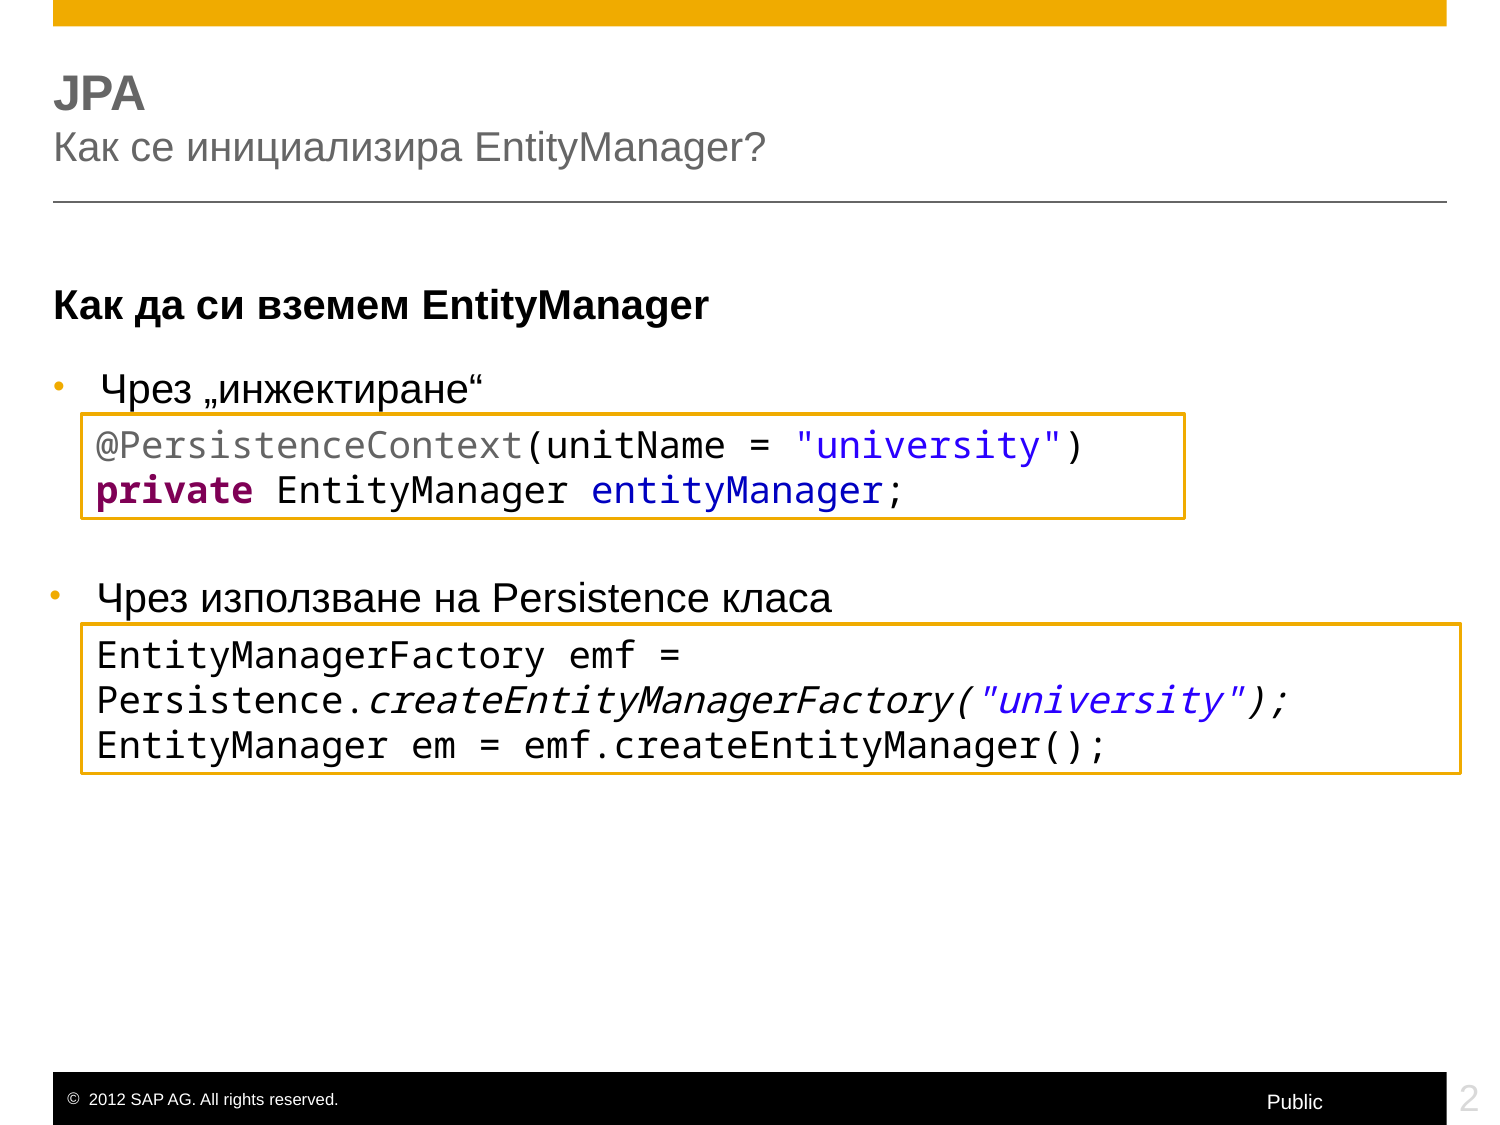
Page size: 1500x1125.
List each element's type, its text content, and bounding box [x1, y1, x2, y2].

text_box 2 [1458, 1074, 1500, 1120]
text_box Чрез използване на Persistence класа [49, 570, 1401, 726]
text_box EntityManagerFactory emf = Persistence.createEntityManagerFactory("university"); EntityManager em = emf.createEntityManager(); [80, 622, 1462, 775]
title JPA Как се инициализира EntityManager? [53, 53, 1447, 178]
text_box @PersistenceContext(unitName = "university") private EntityManager entityManager; [80, 412, 1186, 520]
list Как да си вземем EntityManager Чрез „инжектиране“ [53, 277, 1405, 433]
